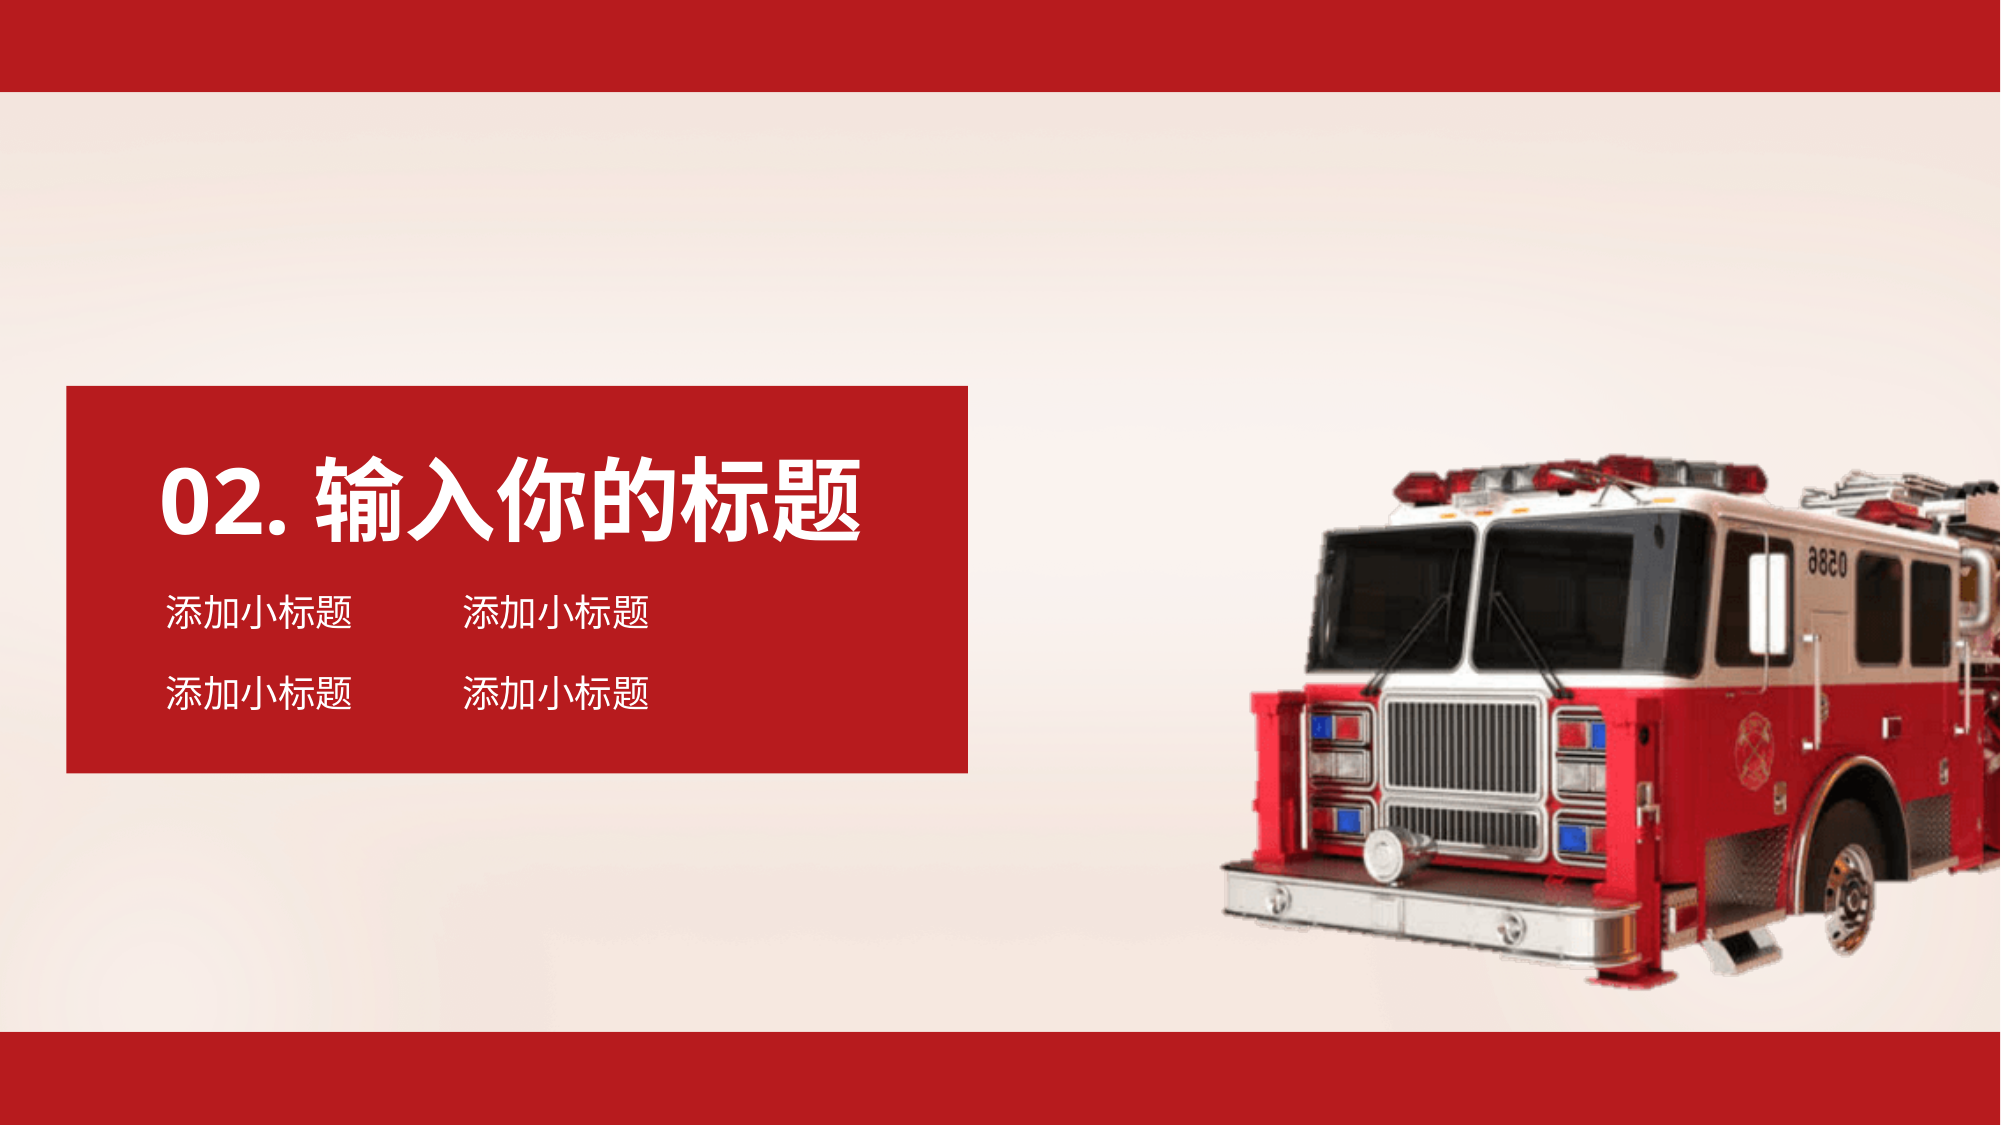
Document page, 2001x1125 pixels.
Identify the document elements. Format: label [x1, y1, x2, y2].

picture [0, 0, 2001, 1125]
text_box [66, 385, 968, 774]
